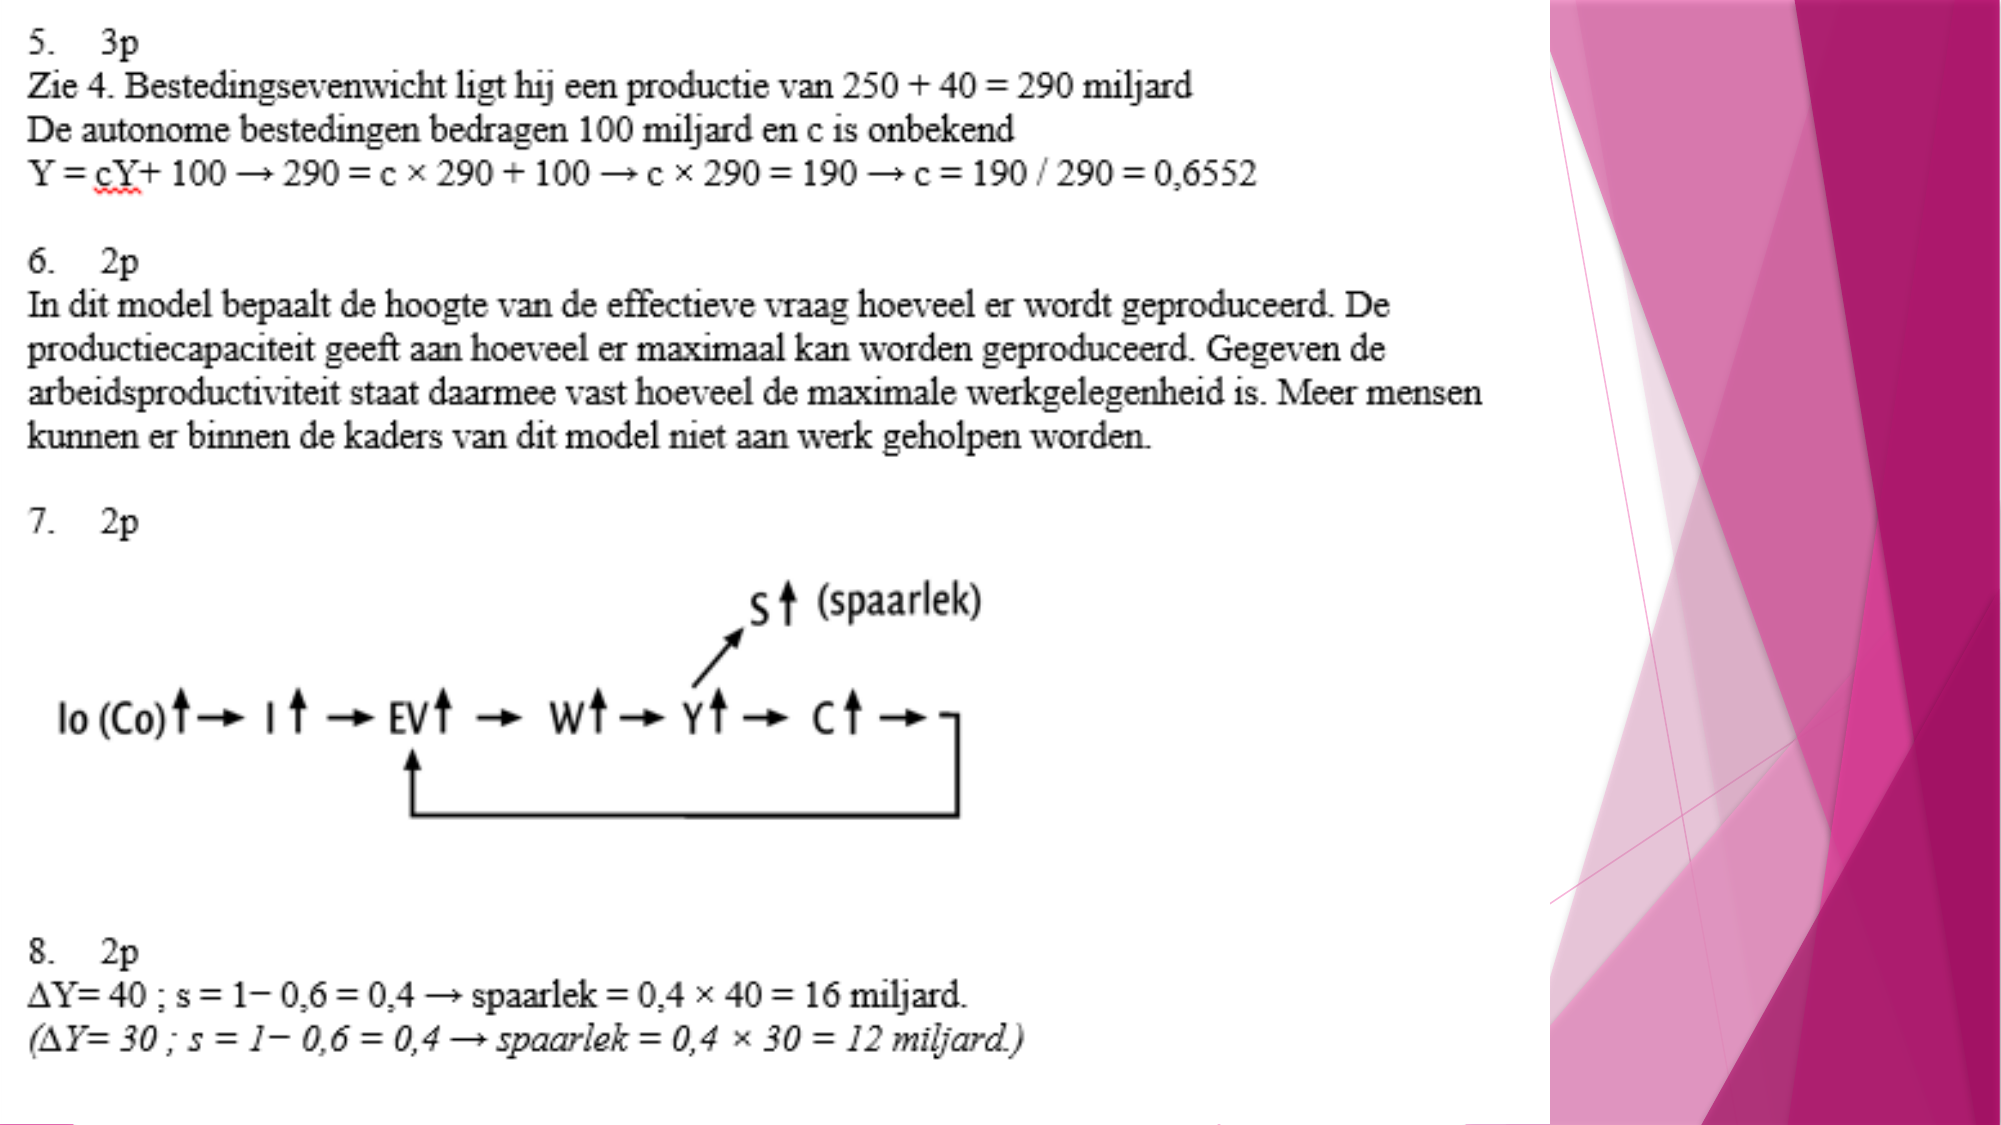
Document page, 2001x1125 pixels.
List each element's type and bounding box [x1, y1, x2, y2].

picture [0, 0, 1550, 1125]
